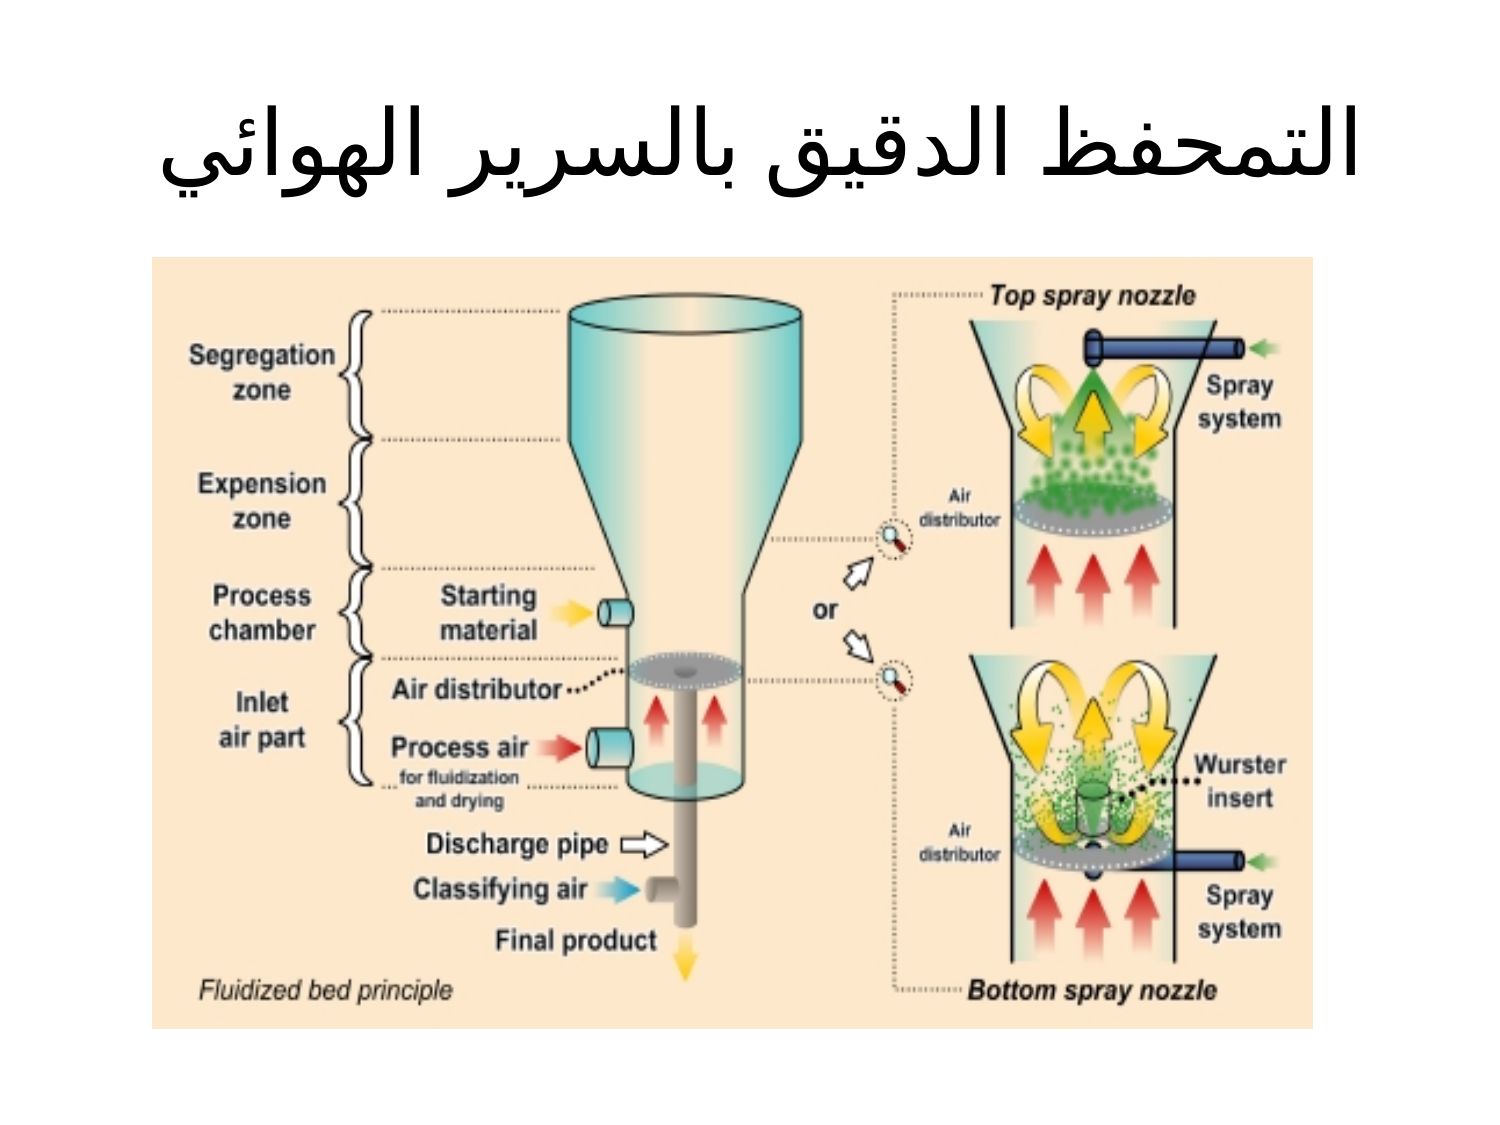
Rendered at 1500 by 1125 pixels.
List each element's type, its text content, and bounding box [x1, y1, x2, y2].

title التمحفظ الدقيق بالسرير الهوائي [75, 45, 1425, 233]
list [152, 257, 1313, 1029]
